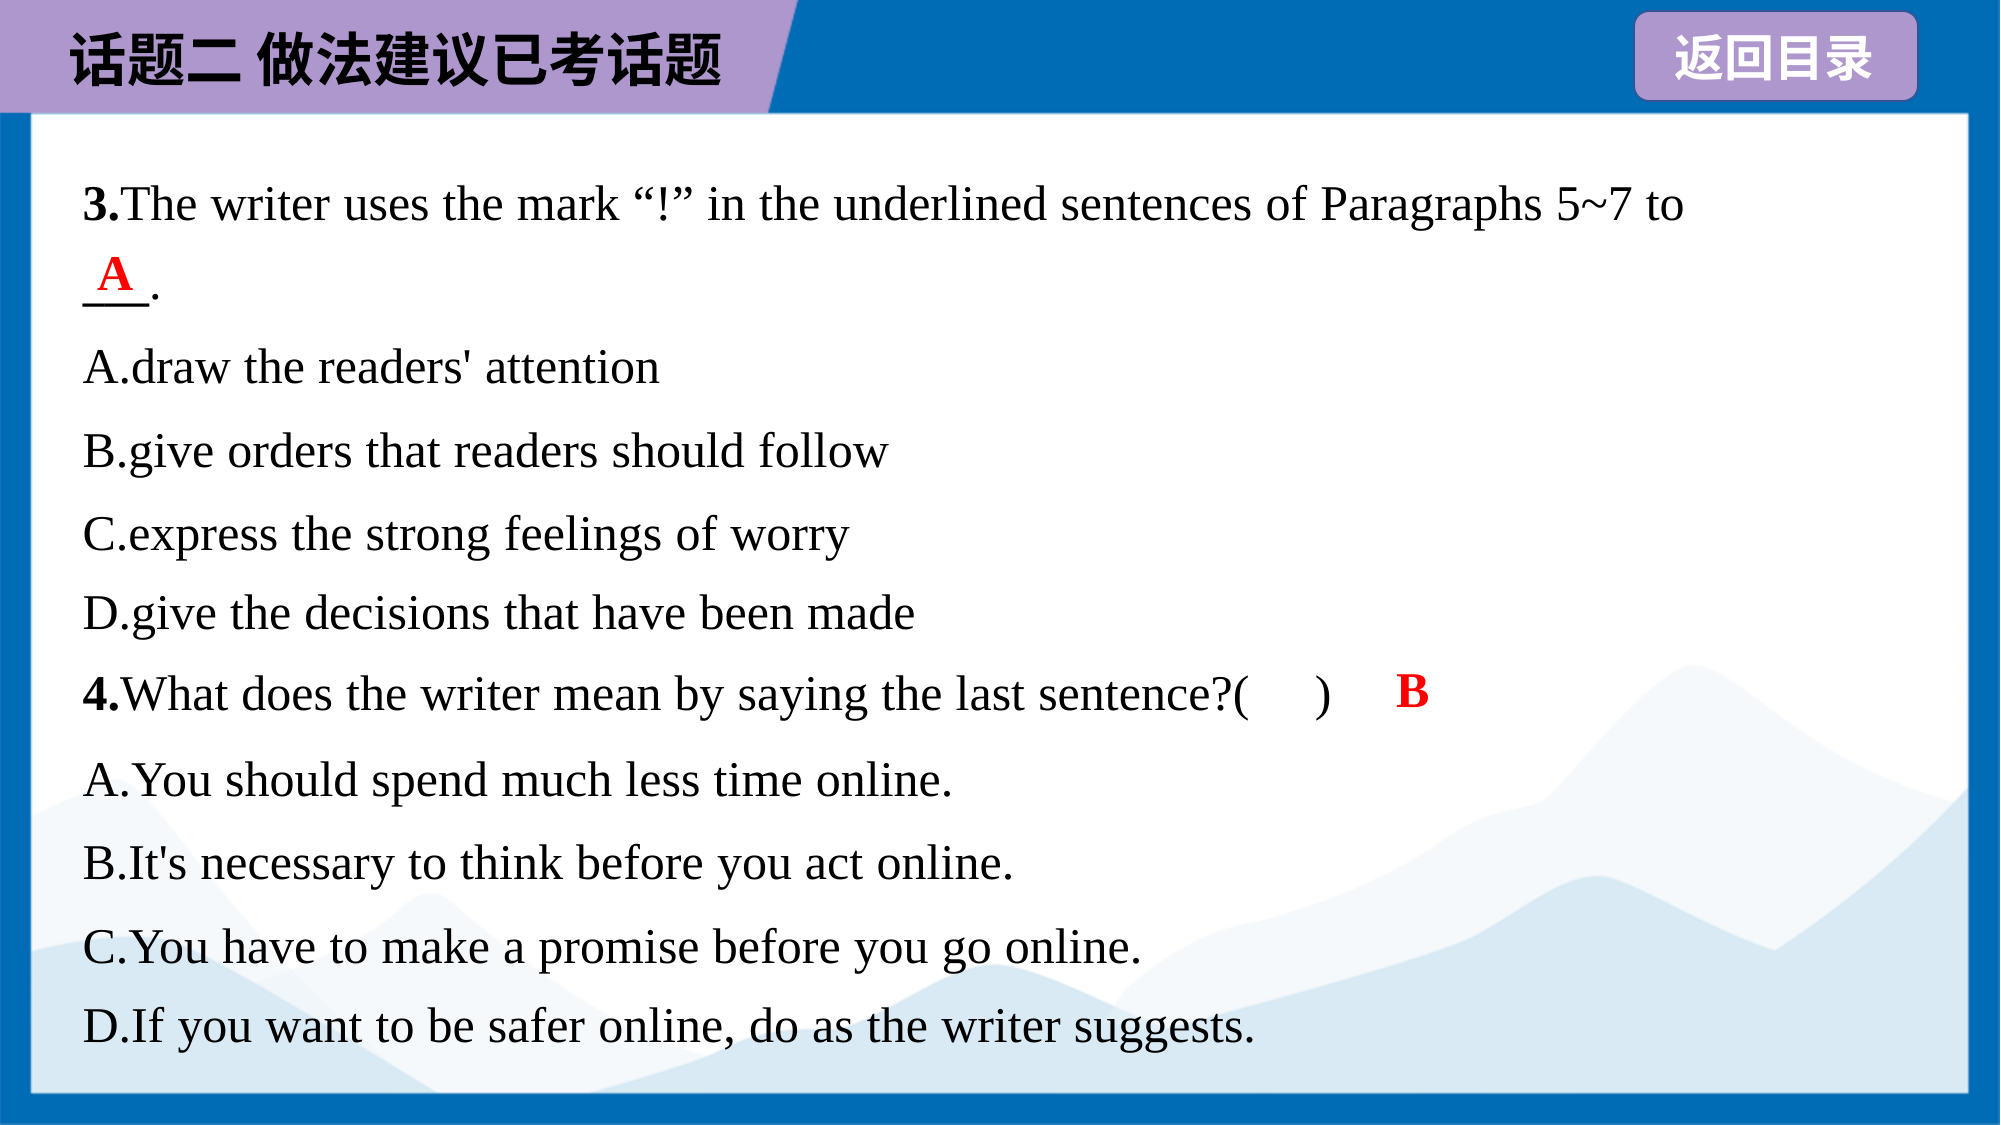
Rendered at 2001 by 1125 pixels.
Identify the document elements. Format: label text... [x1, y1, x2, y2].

text_box A [78, 221, 152, 294]
text_box A.draw the readers' attention B.give orders that readers should follow C.express the strong feelings of worry D.give the decisions that have been made [82, 310, 1917, 632]
picture [0, 0, 2000, 1125]
text_box B [1377, 638, 1448, 711]
text_box A.You should spend much less time online. B.It's necessary to think before you act online. C.You have to make a promise before you go online. D.If you want to be safer online, do as the writer suggests. [82, 723, 1917, 1045]
text_box 3.The writer uses the mark “!” in the underlined sentences of Paragraphs 5~7 to ___. [82, 146, 1917, 302]
text_box 4.What does the writer mean by saying the last sentence?( ) [82, 641, 1917, 713]
